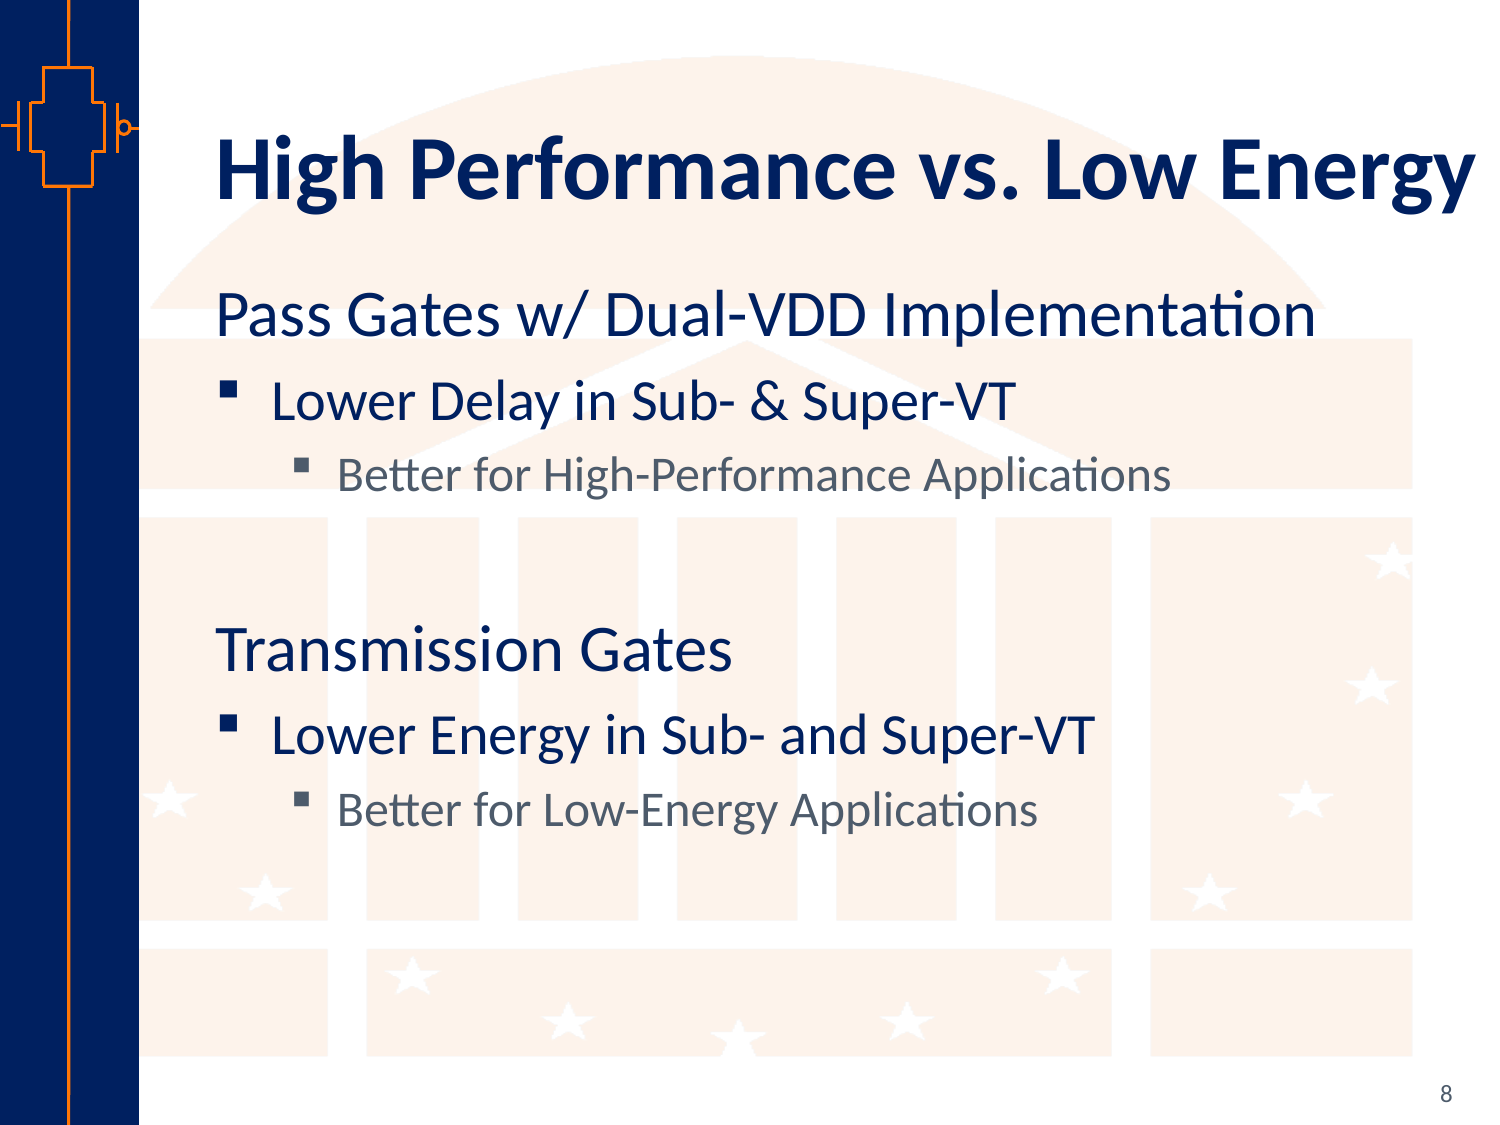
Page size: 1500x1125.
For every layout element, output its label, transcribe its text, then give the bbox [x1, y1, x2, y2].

list Pass Gates w/ Dual-VDD Implementation Lower Delay in Sub- & Super-VT Better for High-Performance Applications Transmission Gates Lower Energy in Sub- and Super-VT Better for Low-Energy Applications [200, 262, 1500, 988]
slide_number 8 [1425, 1062, 1488, 1123]
title High Performance vs. Low Energy [200, 37, 1500, 225]
